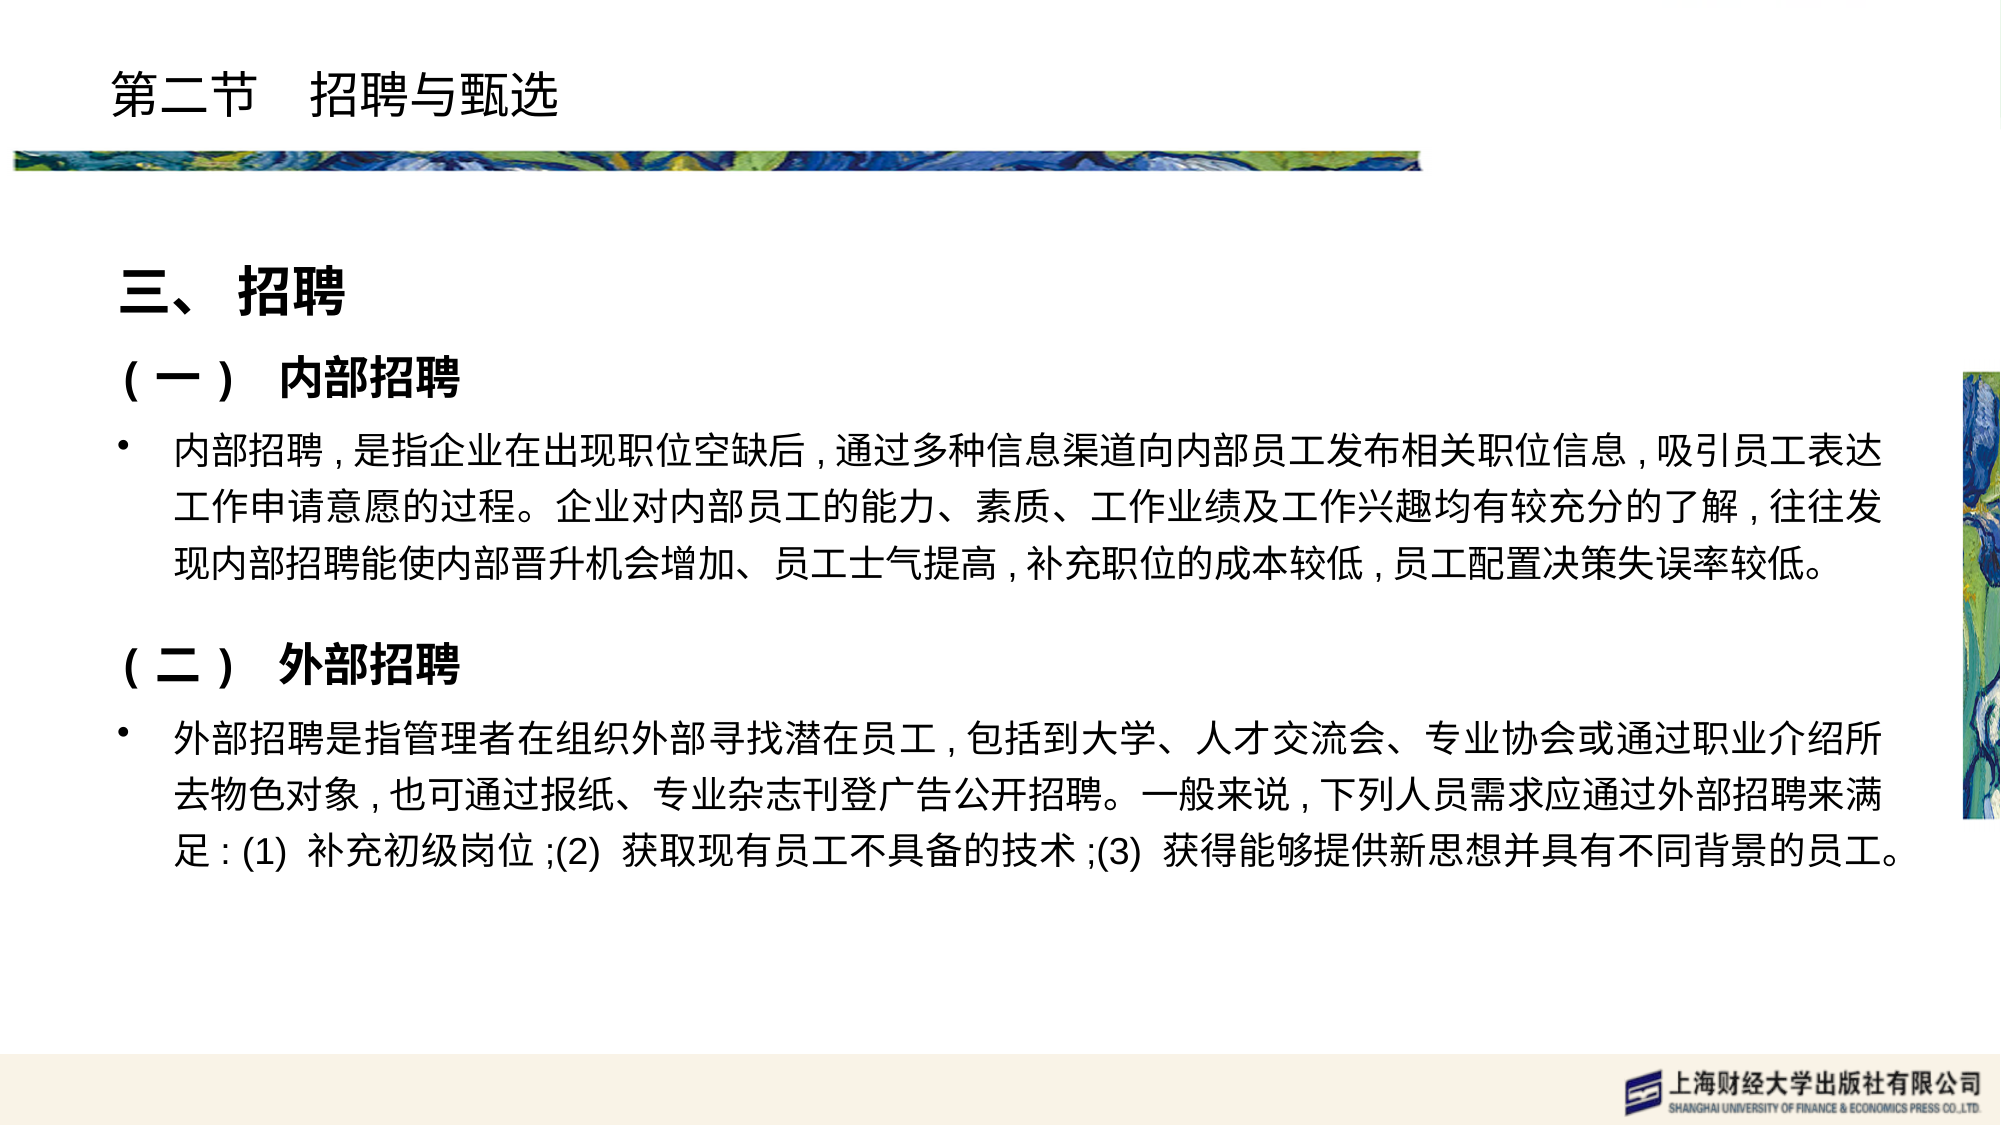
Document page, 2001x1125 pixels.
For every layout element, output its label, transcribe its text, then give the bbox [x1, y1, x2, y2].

list 三、 招聘 (一) 内部招聘 内部招聘,是指企业在出现职位空缺后,通过多种信息渠道向内部员工发布相关职位信息,吸引员工表达工作申请意愿的过程。企业对内部员工的能力、素质、工作业绩及工作兴趣均有较充分的了解,往往发现内部招聘能使内部晋升机会增加、员工士气提高,补充职位的成本较低,员工配置决策失误率较低。 (二) 外部招聘 外部招聘是指管理者在组织外部寻找潜在员工,包括到大学、人才交流会、专业协会或通过职业介绍所去物色对象,也可通过报纸、专业杂志刊登广告公开招聘。一般来说,下列人员需求应通过外部招聘来满足: (1) 补充初级岗位;(2) 获取现有员工不具备的技术;(3) 获得能够提供新思想并具有不同背景的员工。 [102, 233, 1898, 1032]
picture [0, 0, 2001, 1125]
title 第二节 招聘与甄选 [94, 42, 1451, 146]
